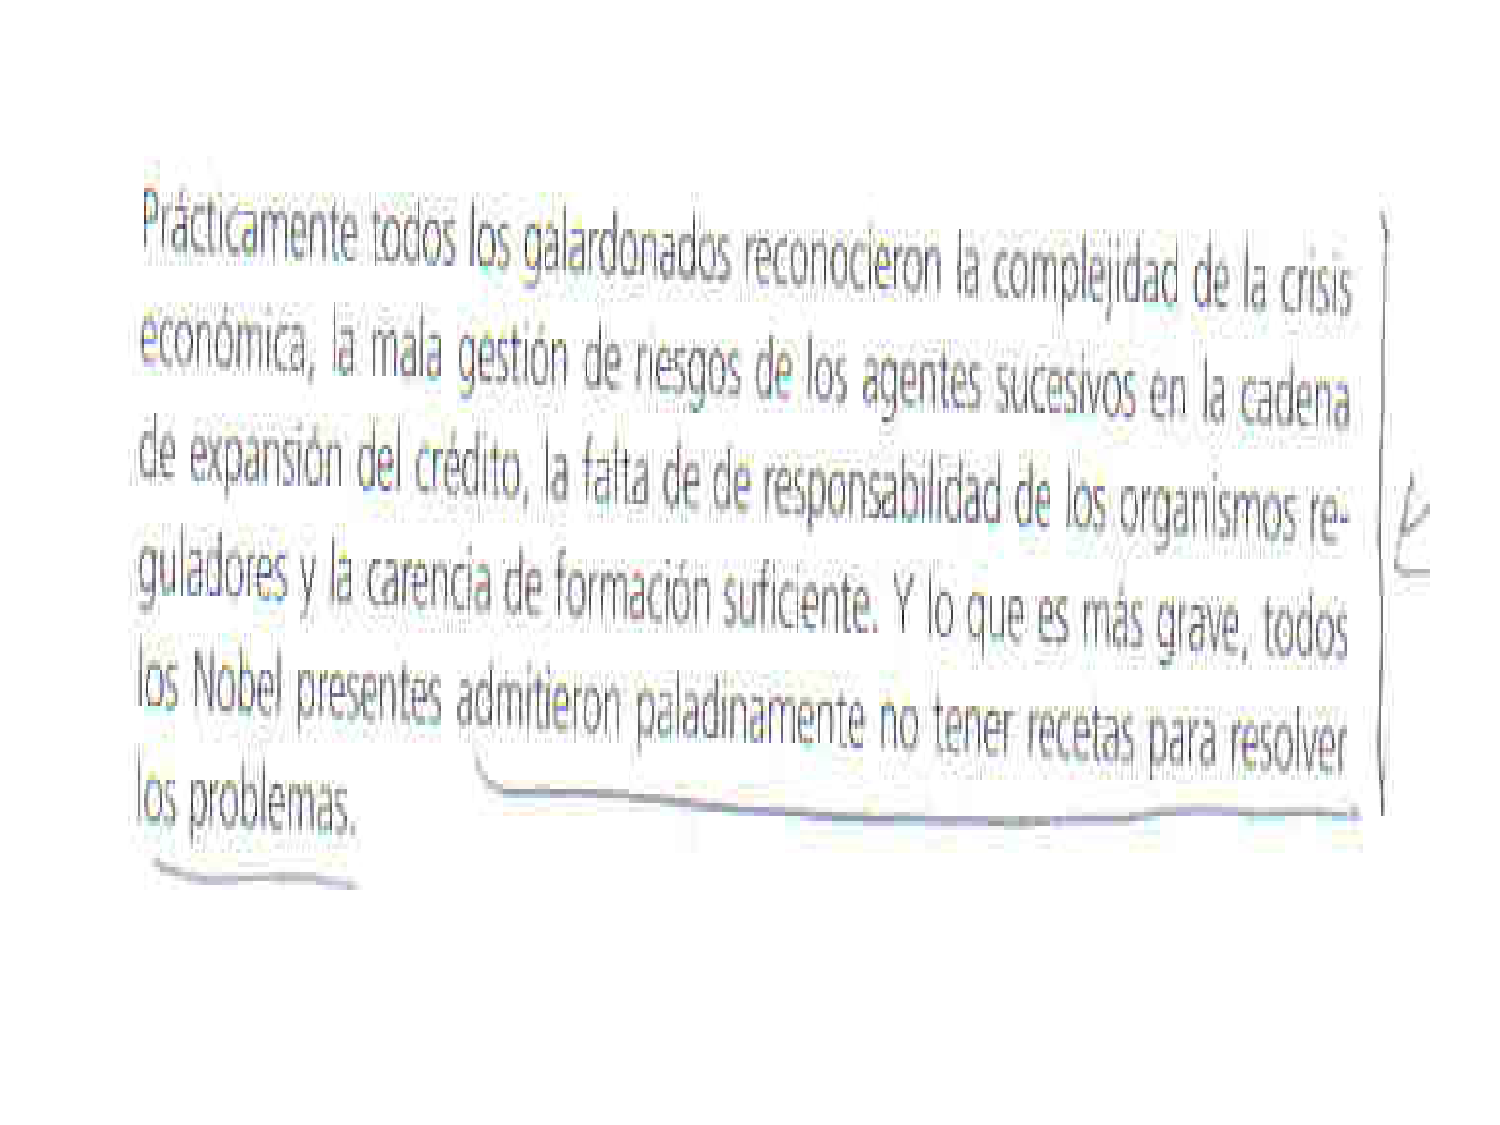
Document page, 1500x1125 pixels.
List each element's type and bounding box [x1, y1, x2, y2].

picture [81, 46, 1430, 973]
